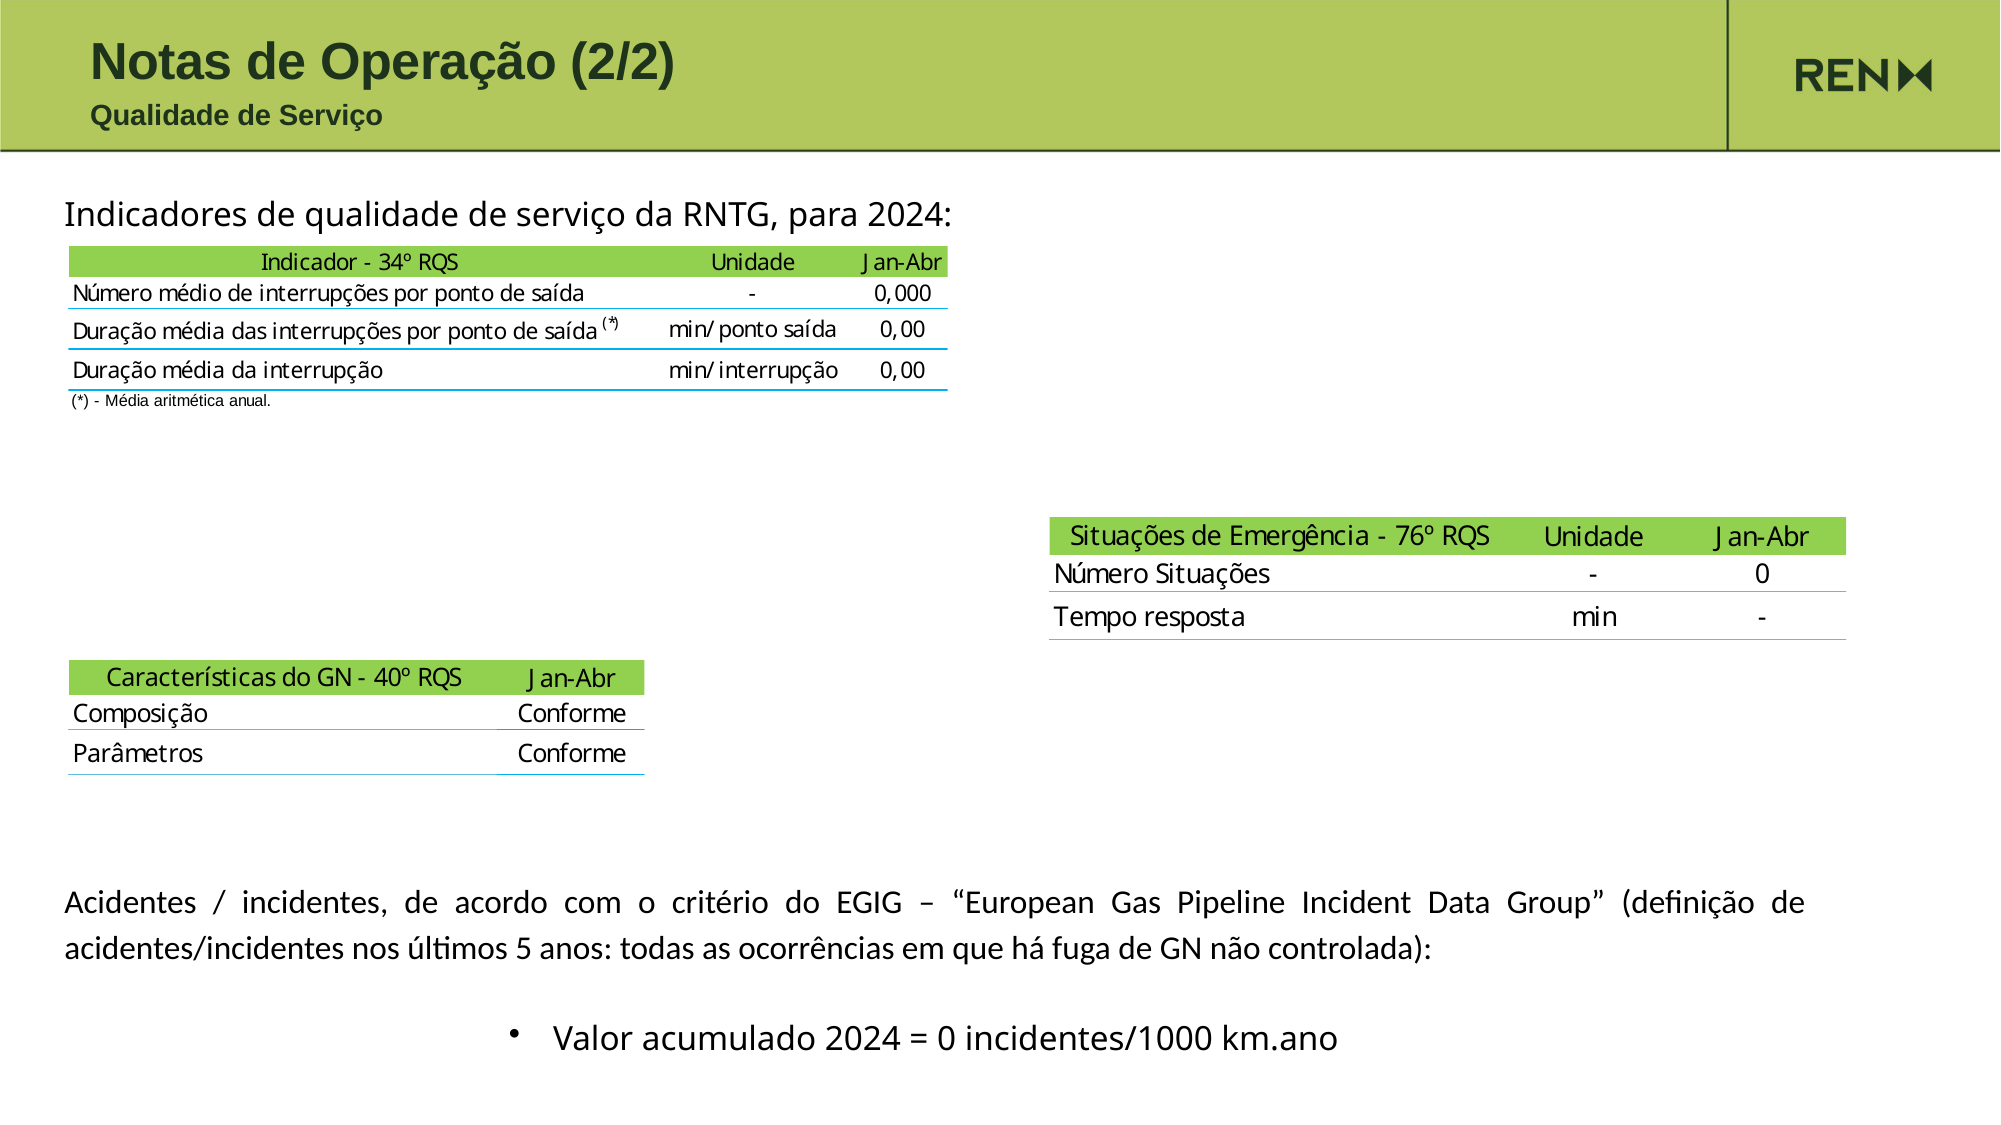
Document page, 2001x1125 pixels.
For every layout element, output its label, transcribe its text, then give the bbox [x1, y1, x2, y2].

text_box Notas de Operação (2/2) [88, 25, 1630, 90]
text_box Indicadores de qualidade de serviço da RNTG, para 2024: Acidentes / incidentes, de acordo com o critério do EGIG – “European Gas Pipeline Incident Data Group” (definição de acidentes/incidentes nos últimos 5 anos: todas as ocorrências em que há fuga de GN não controlada): Valor acumulado 2024 = 0 incidentes/1000 km.ano [49, 179, 1823, 1111]
text_box Qualidade de Serviço [88, 94, 1630, 131]
picture [0, 0, 2000, 1125]
